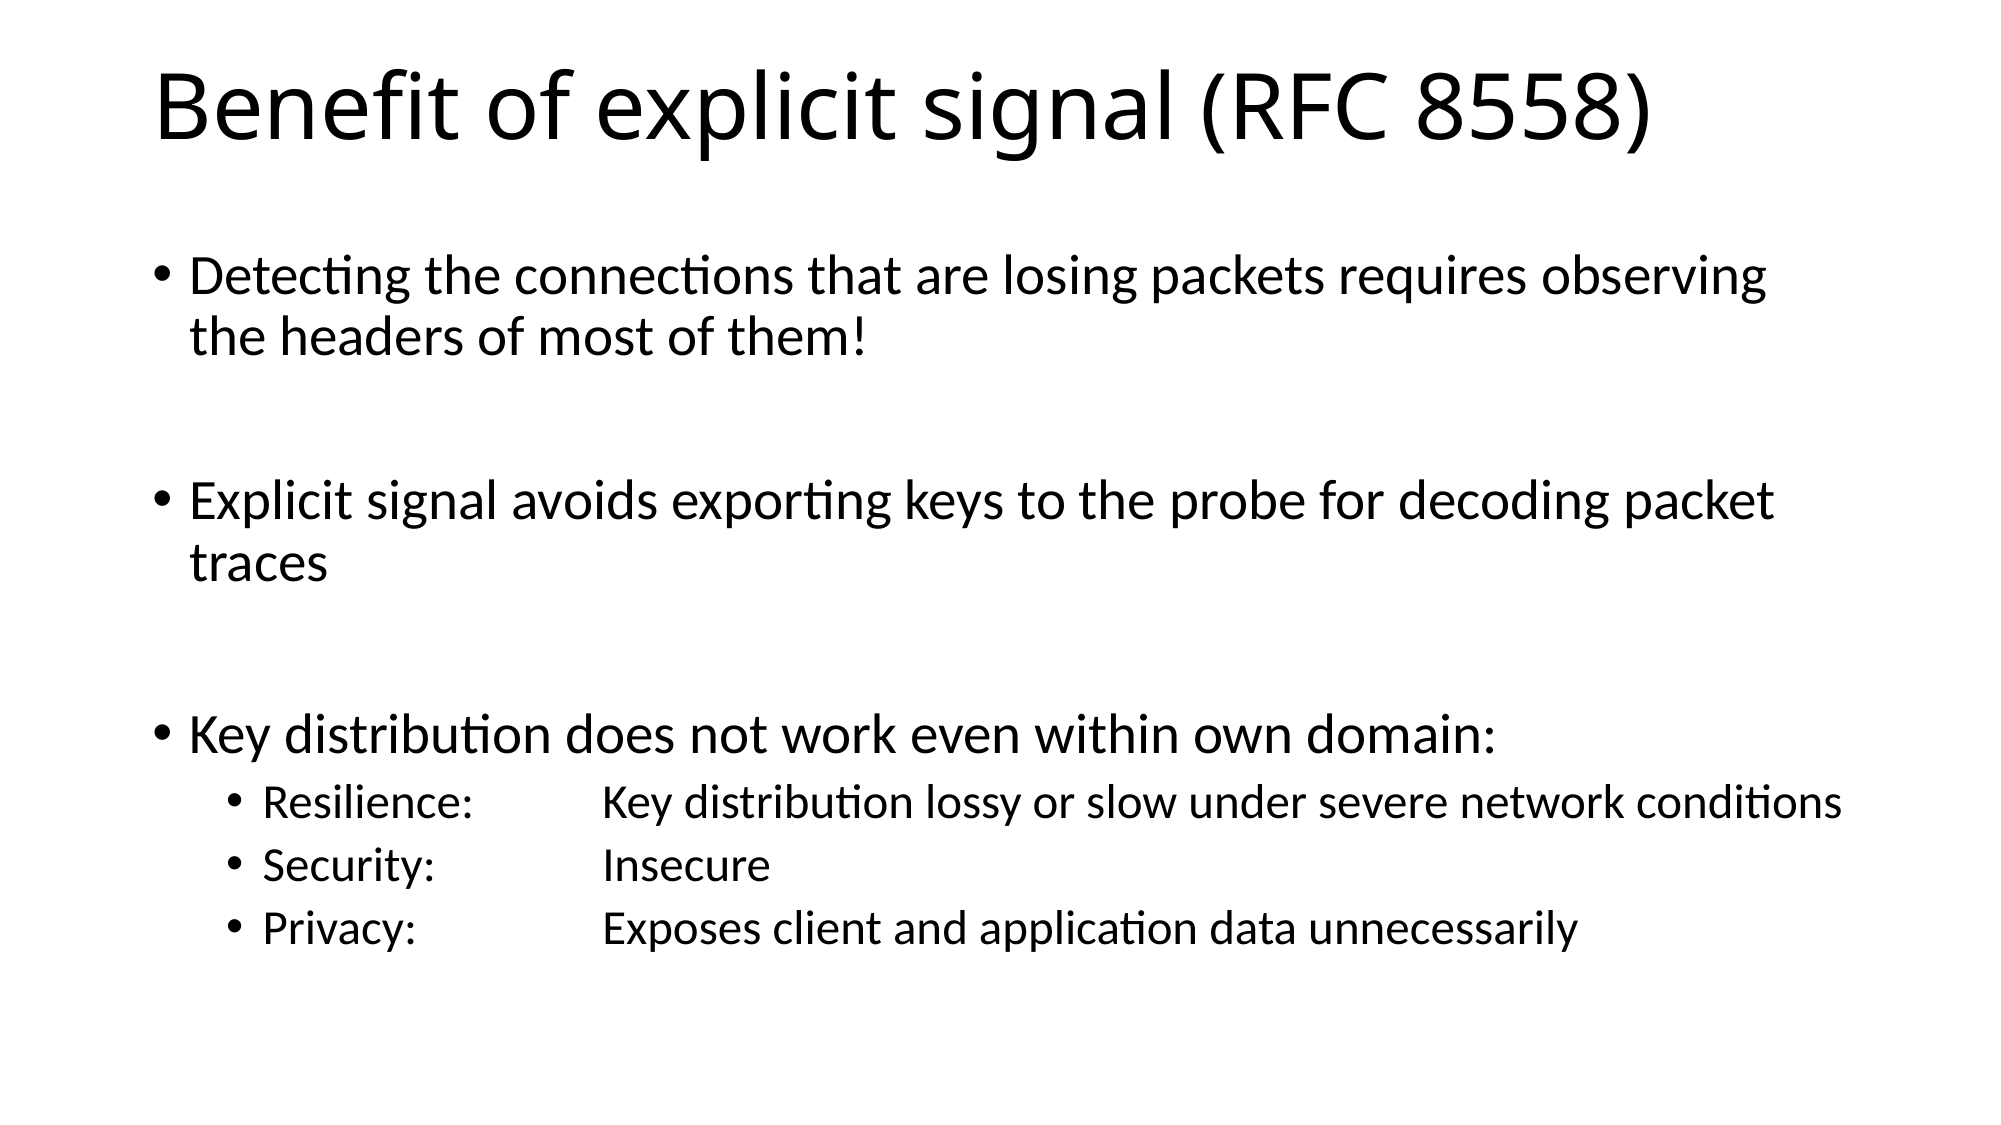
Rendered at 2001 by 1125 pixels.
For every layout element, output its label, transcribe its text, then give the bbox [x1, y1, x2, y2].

title Benefit of explicit signal (RFC 8558) [137, 59, 1863, 161]
list Detecting the connections that are losing packets requires observing the headers of most of them! Explicit signal avoids exporting keys to the probe for decoding packet traces Key distribution does not work even within own domain: Resilience: Key distribution lossy or slow under severe network conditions Security: Insecure Privacy: Exposes client and application data unnecessarily [137, 237, 1863, 1014]
